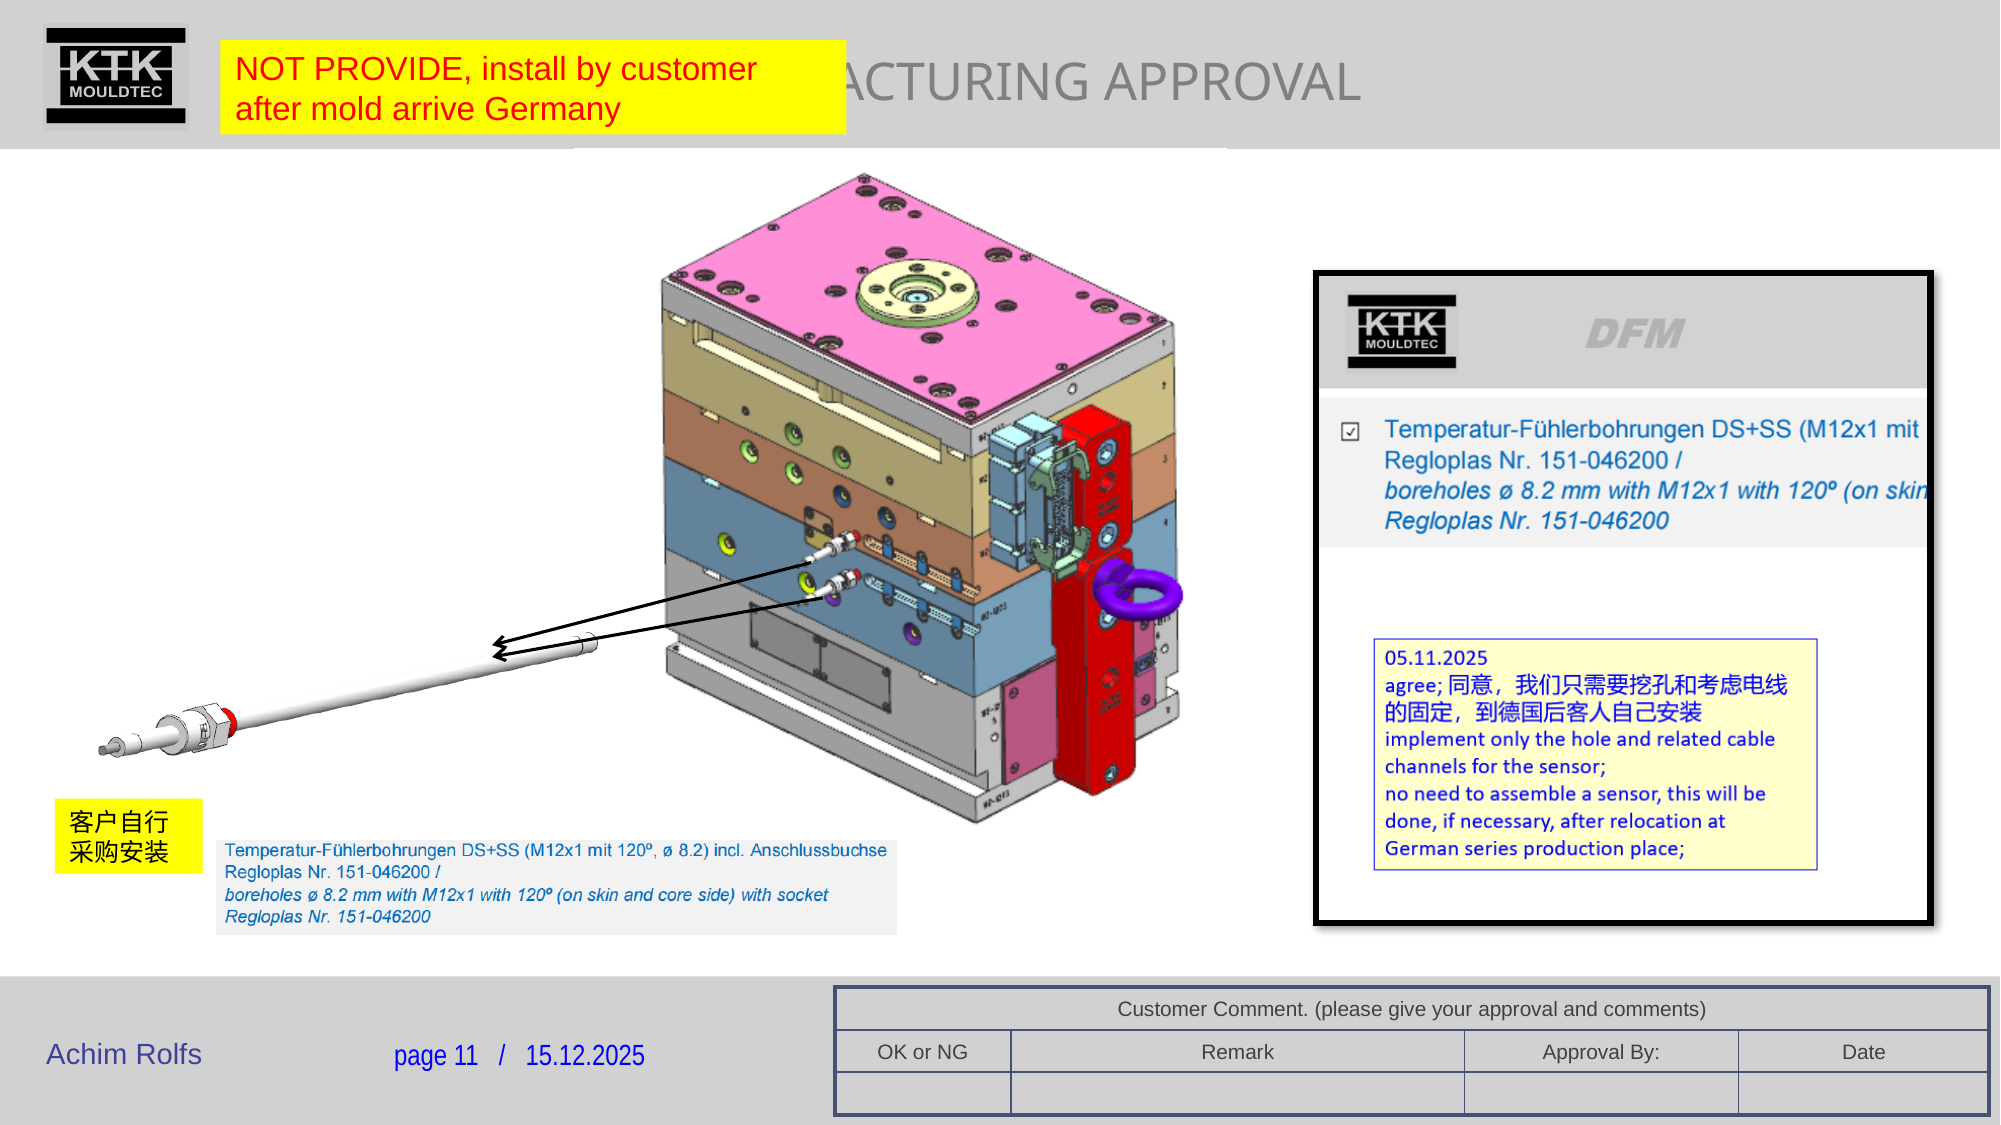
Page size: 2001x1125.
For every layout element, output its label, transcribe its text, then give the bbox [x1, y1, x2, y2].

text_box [491, 562, 812, 597]
picture [31, 148, 1227, 936]
picture [1318, 275, 1928, 921]
text_box 客户自行采购安装 [54, 798, 203, 874]
text_box page 11 / 15.12.2025 [370, 1011, 670, 1066]
text_box NOT PROVIDE, install by customer after mold arrive Germany [220, 39, 847, 135]
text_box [491, 597, 823, 658]
